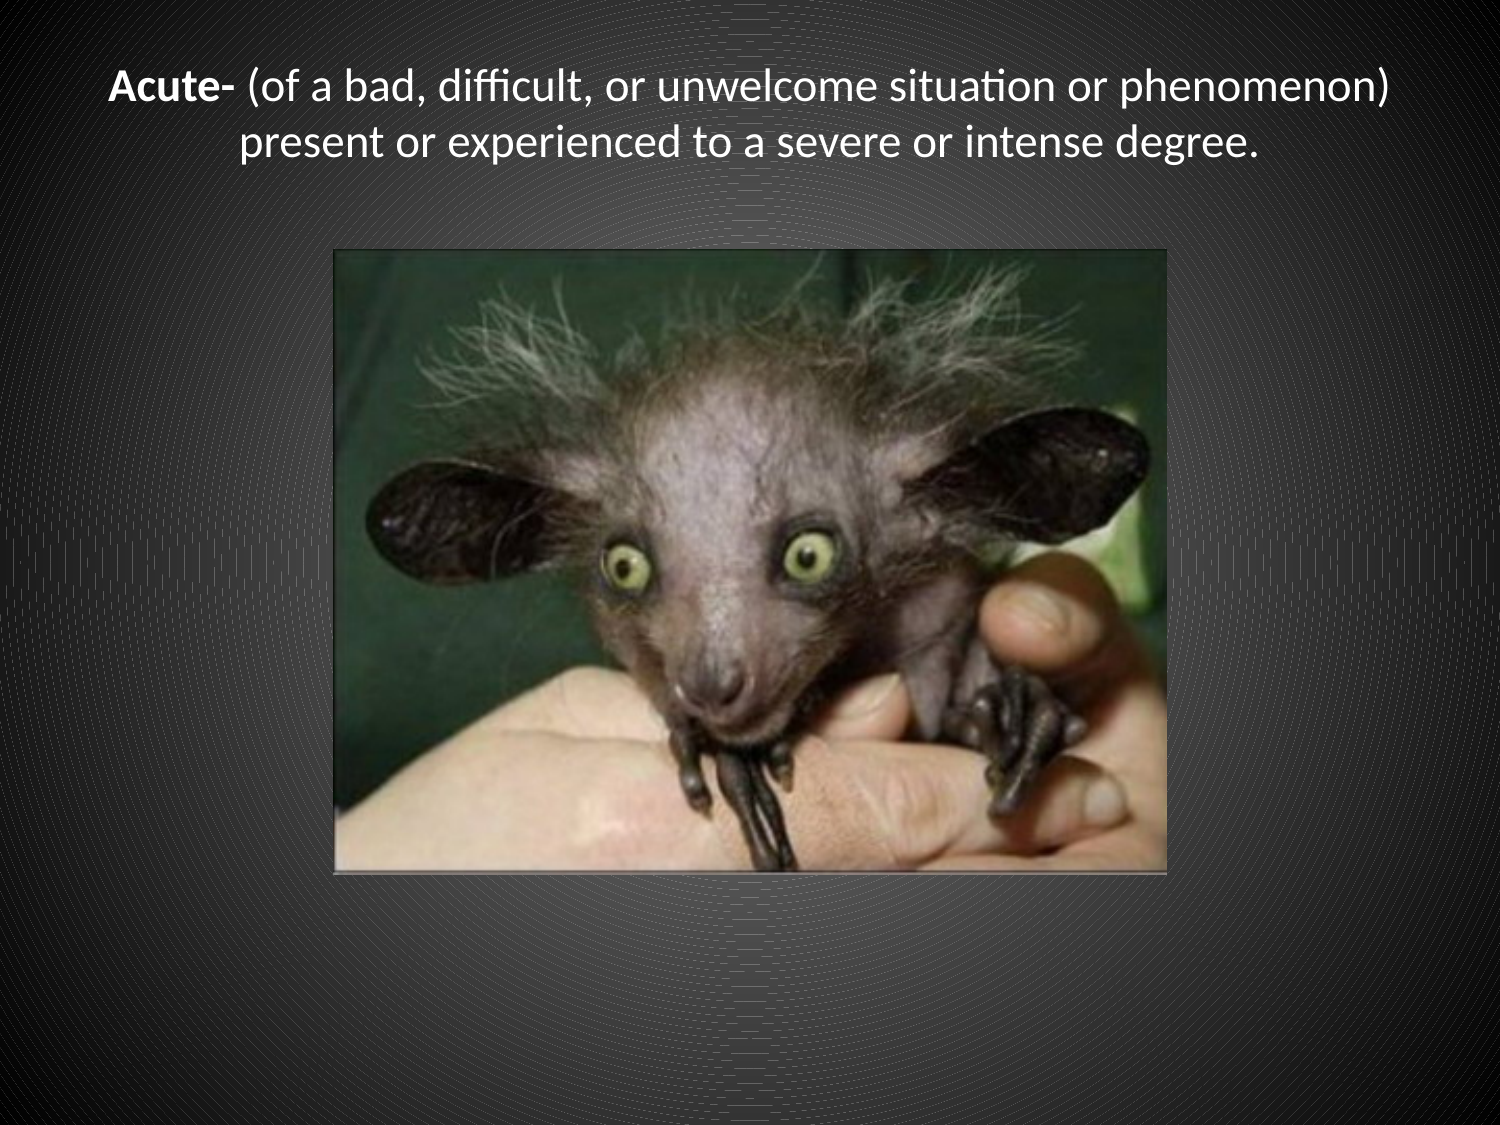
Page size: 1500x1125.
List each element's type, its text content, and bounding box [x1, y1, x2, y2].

picture [333, 249, 1167, 876]
title Acute- (of a bad, difficult, or unwelcome situation or phenomenon) present or experienced to a severe or intense degree. [75, 45, 1425, 233]
